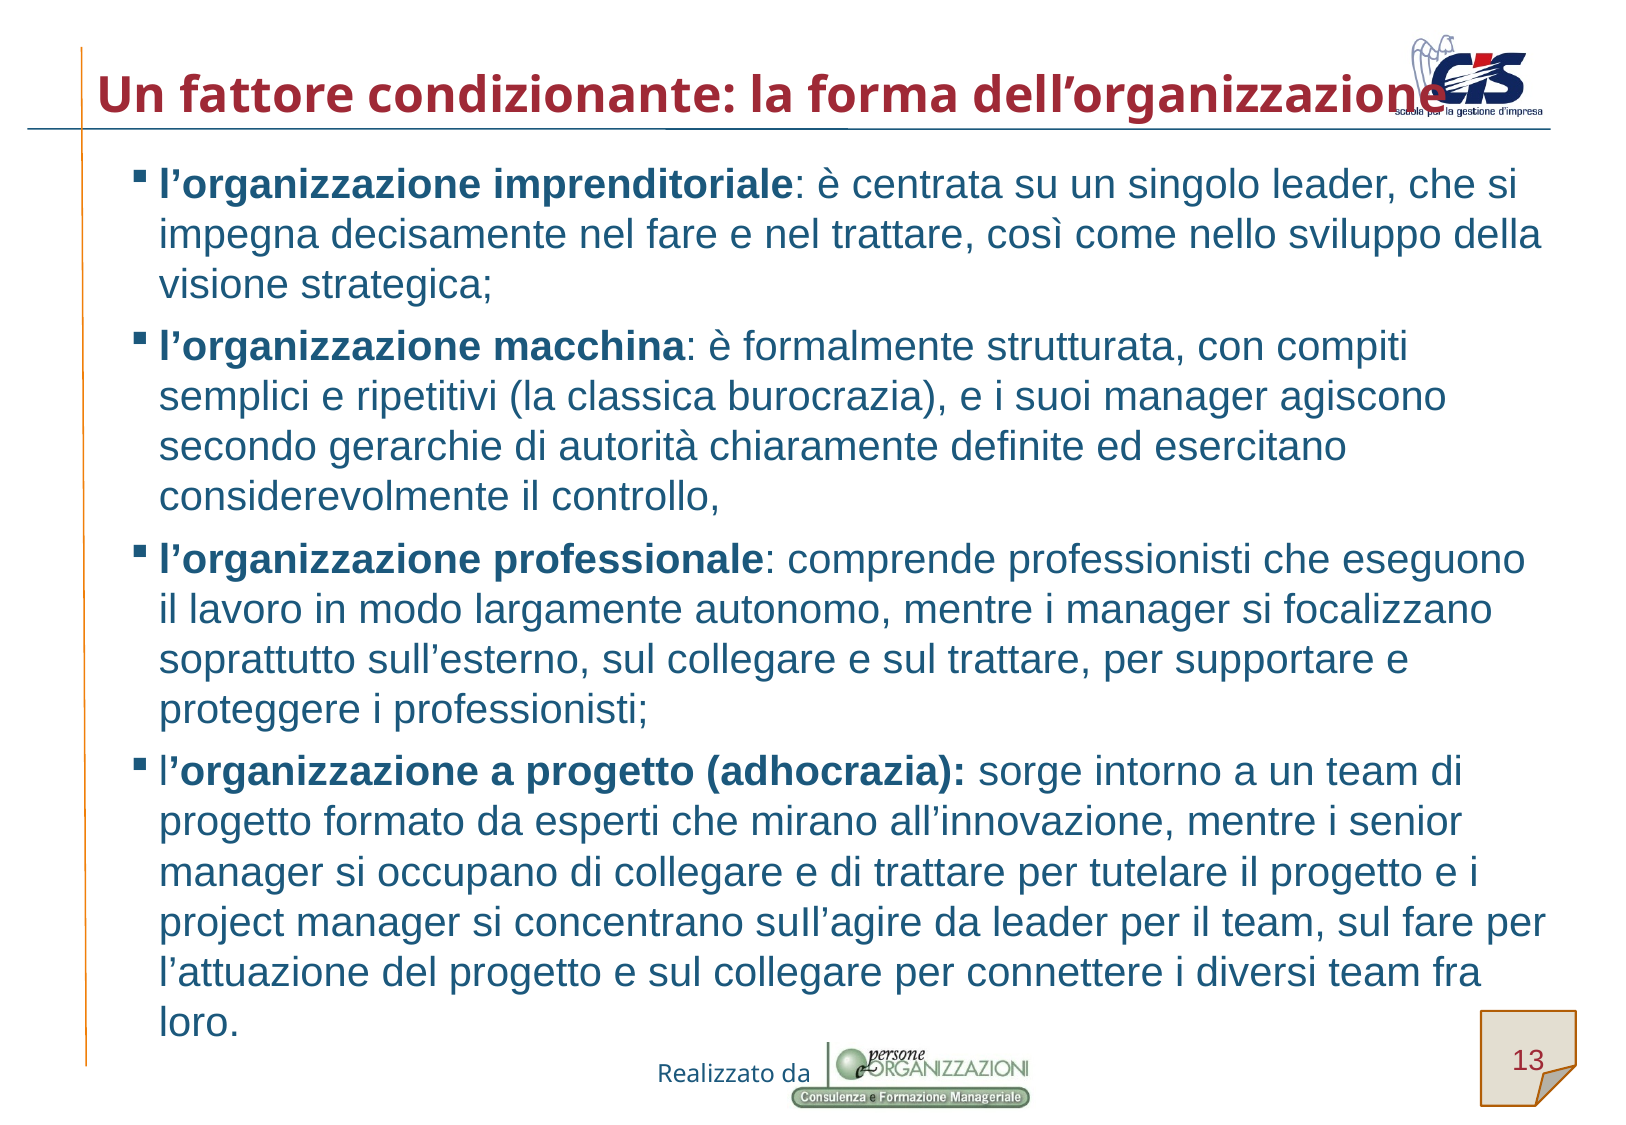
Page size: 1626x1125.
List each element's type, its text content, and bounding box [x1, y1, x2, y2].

text_box l’organizzazione imprenditoriale: è centrata su un singolo leader, che si impegna decisamente nel fare e nel trattare, così come nello sviluppo della visione strategica; l’organizzazione macchina: è formalmente strutturata, con compiti semplici e ripetitivi (la classica burocrazia), e i suoi manager agiscono secondo gerarchie di autorità chiaramente definite ed esercitano considerevolmente il controllo, l’organizzazione professionale: comprende professionisti che eseguono il lavoro in modo largamente autonomo, mentre i manager si focalizzano soprattutto sull’esterno, sul collegare e sul trattare, per supportare e proteggere i professionisti; l’organizzazione a progetto (adhocrazia): sorge intorno a un team di progetto formato da esperti che mirano all’innovazione, mentre i senior manager si occupano di collegare e di trattare per tutelare il progetto e i project manager si concentrano suIl’agire da leader per il team, sul fare per l’attuazione del progetto e sul collegare per connettere i diversi team fra loro. [115, 149, 1569, 1052]
title Un fattore condizionante: la forma dell’organizzazione [81, 33, 1544, 153]
picture [787, 1052, 1036, 1117]
picture [787, 1070, 792, 1080]
slide_number 13 [1486, 1028, 1571, 1089]
picture [1390, 30, 1545, 121]
